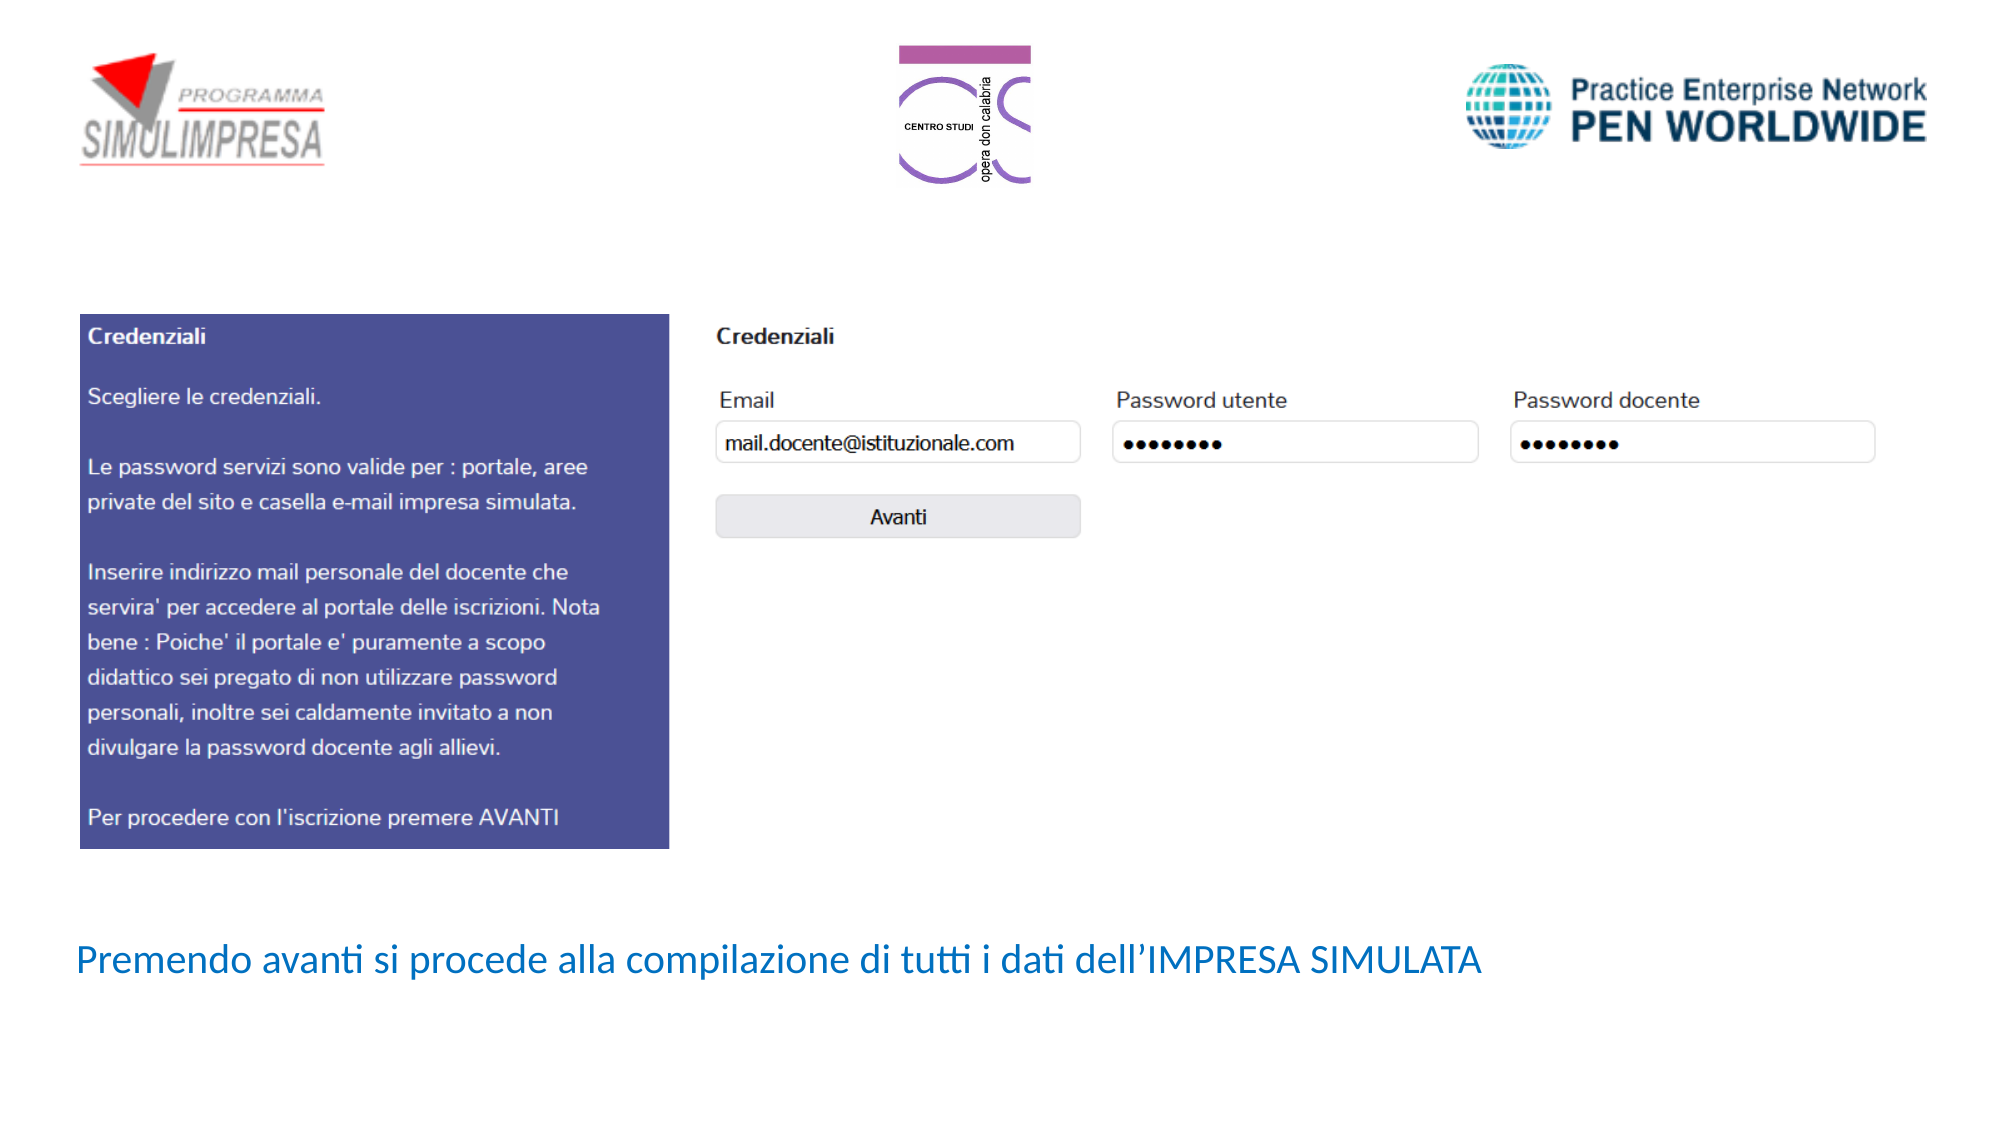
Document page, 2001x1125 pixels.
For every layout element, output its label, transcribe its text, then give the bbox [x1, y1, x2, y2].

picture [80, 314, 1897, 849]
picture [76, 50, 336, 168]
picture [1466, 64, 1927, 149]
subtitle Premendo avanti si procede alla compilazione di tutti i dati dell’IMPRESA SIMULATA [52, 930, 1661, 1075]
picture [896, 42, 1034, 188]
